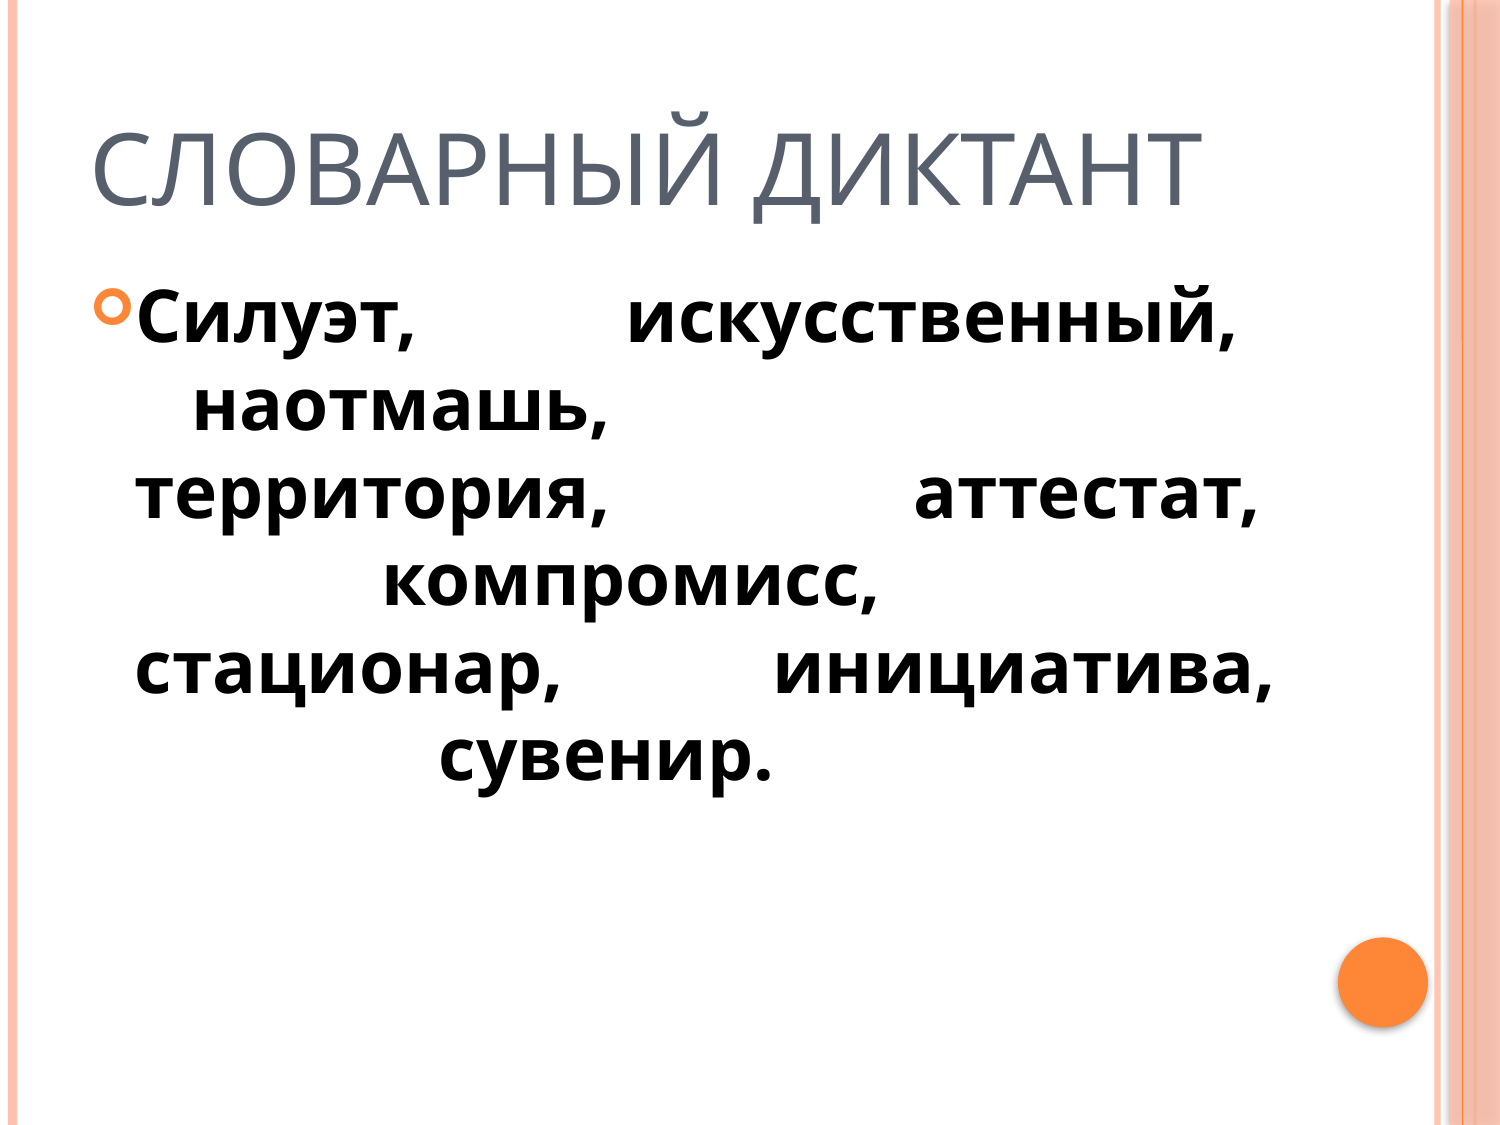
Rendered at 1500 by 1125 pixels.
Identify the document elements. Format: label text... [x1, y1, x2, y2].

list Силуэт, искусственный, наотмашь, территория, аттестат, компромисс, стационар, инициатива, сувенир. [75, 262, 1300, 1062]
title Словарный диктант [75, 45, 1300, 233]
